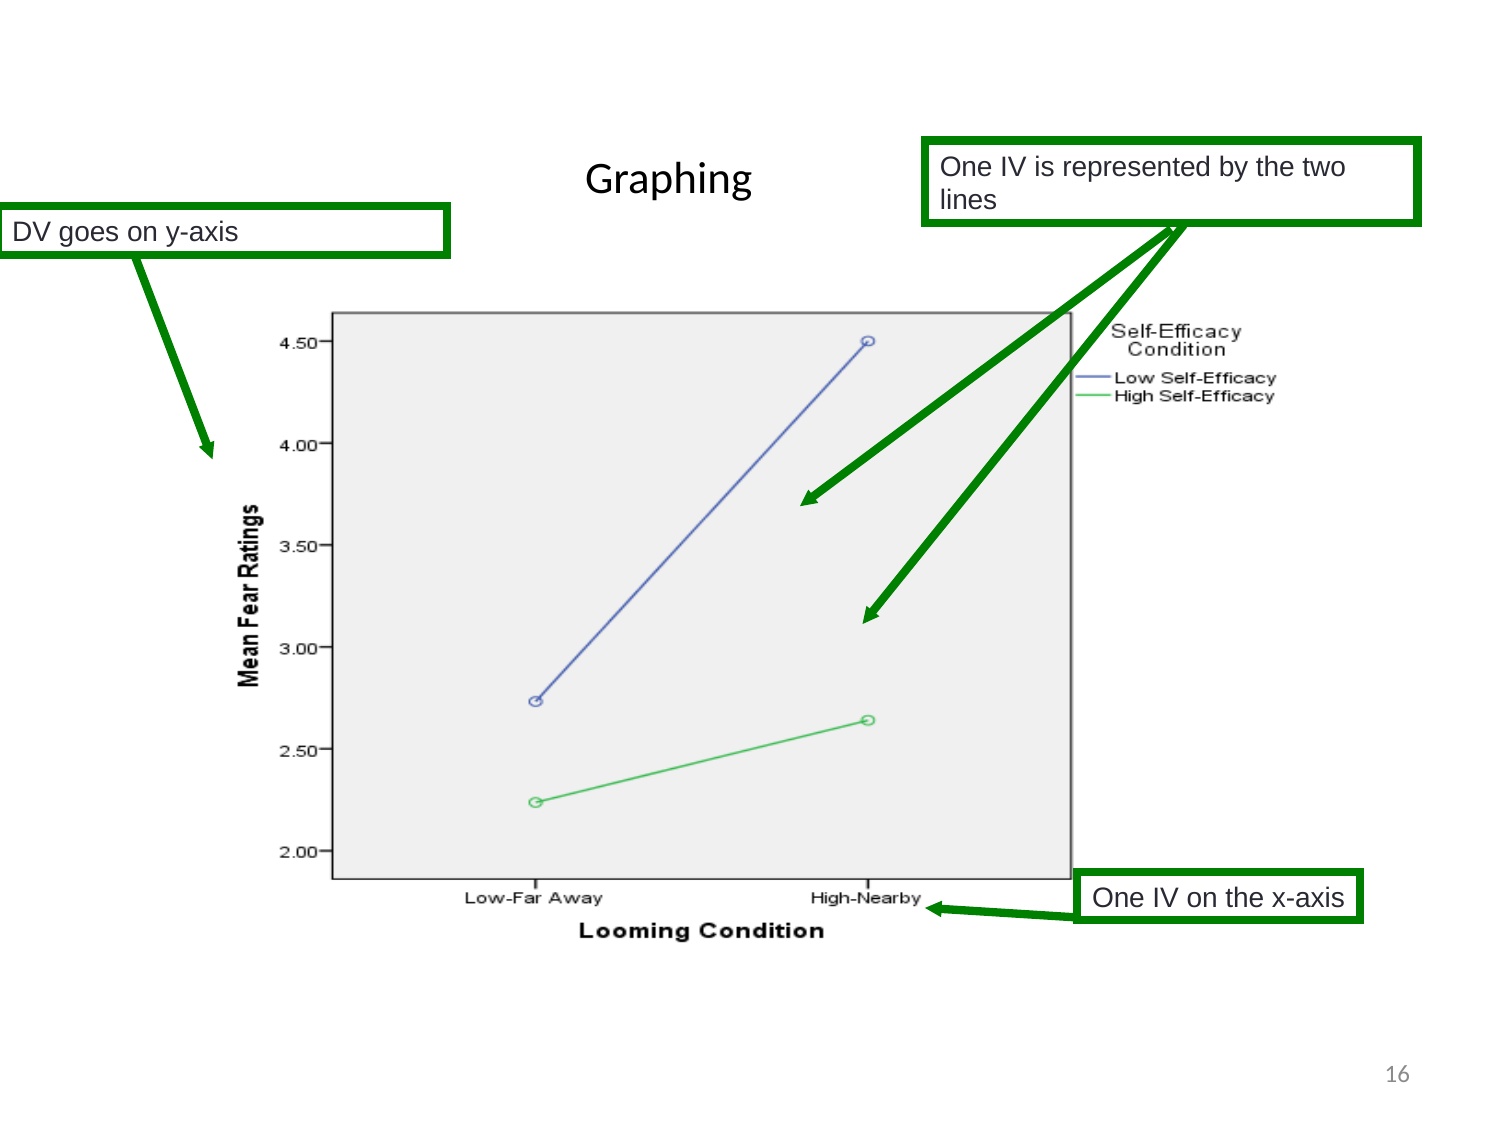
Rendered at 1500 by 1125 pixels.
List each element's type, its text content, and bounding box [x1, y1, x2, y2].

slide_number 16 [1074, 1042, 1425, 1103]
text_box One IV is represented by the two lines [924, 140, 1418, 223]
title Graphing [50, 140, 924, 210]
text_box DV goes on y-axis [0, 206, 448, 255]
picture [204, 266, 1363, 963]
